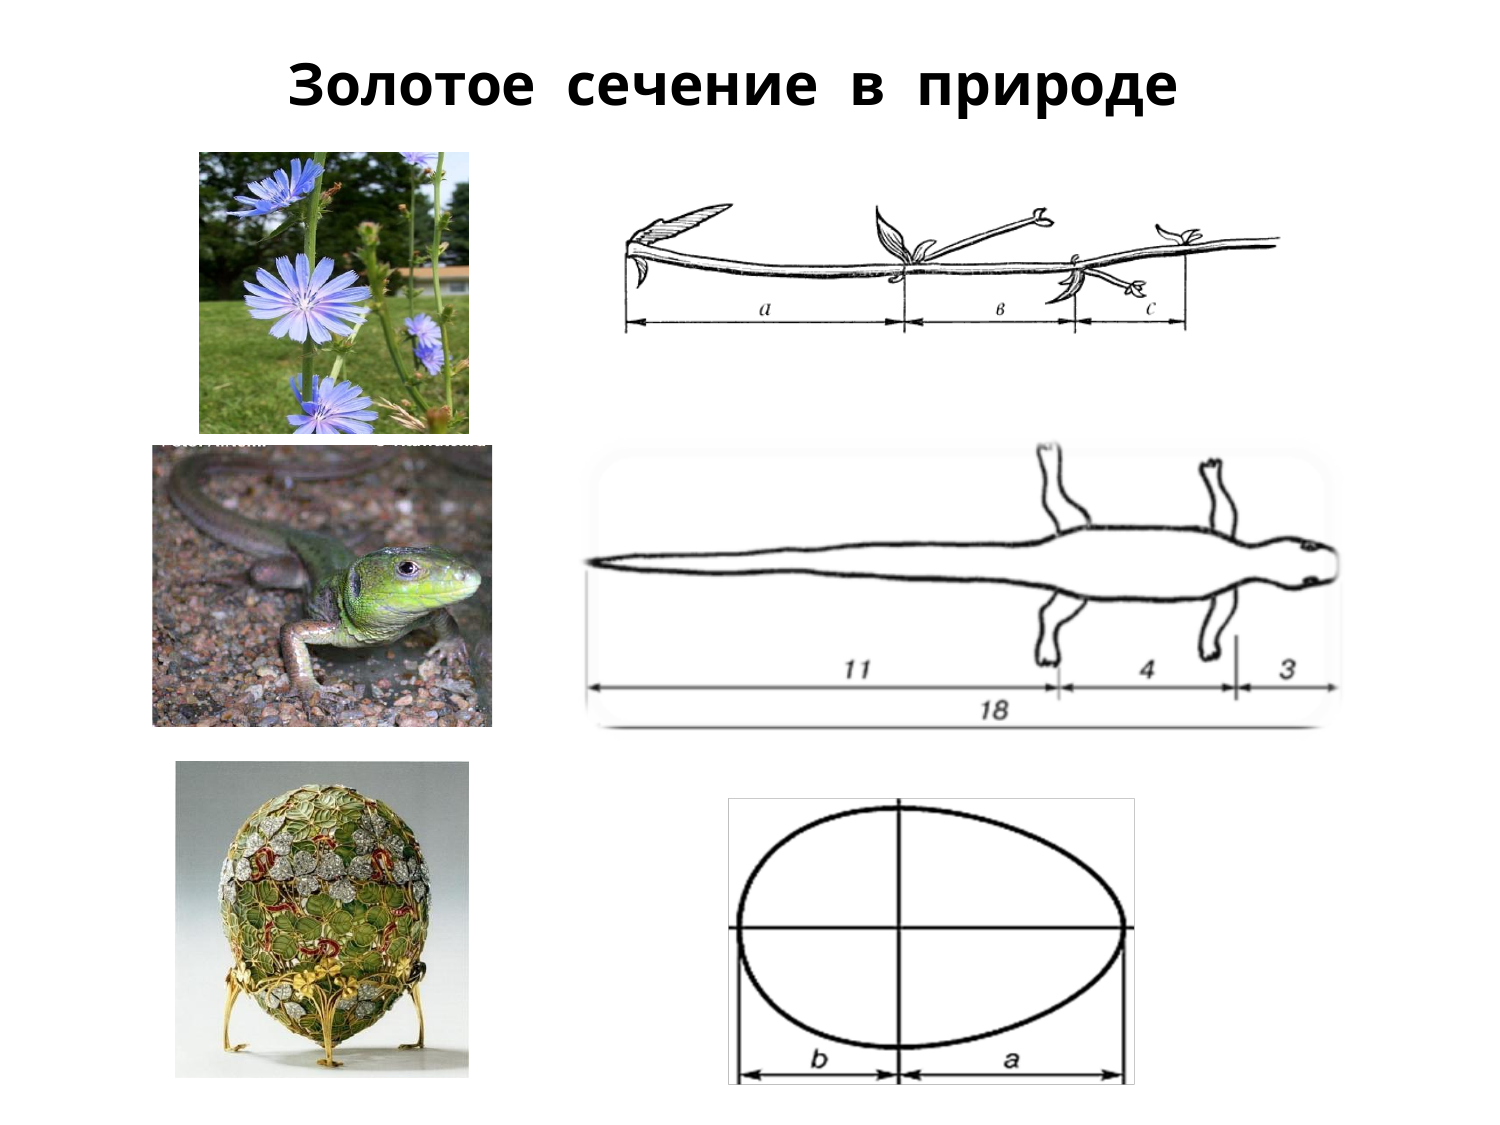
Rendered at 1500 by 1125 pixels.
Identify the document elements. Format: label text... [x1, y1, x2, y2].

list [620, 198, 1284, 337]
picture [573, 433, 1349, 746]
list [198, 152, 469, 434]
title Золотое сечение в природе [58, 23, 1409, 211]
picture [152, 445, 493, 727]
picture [726, 796, 1137, 1087]
picture [175, 761, 469, 1079]
